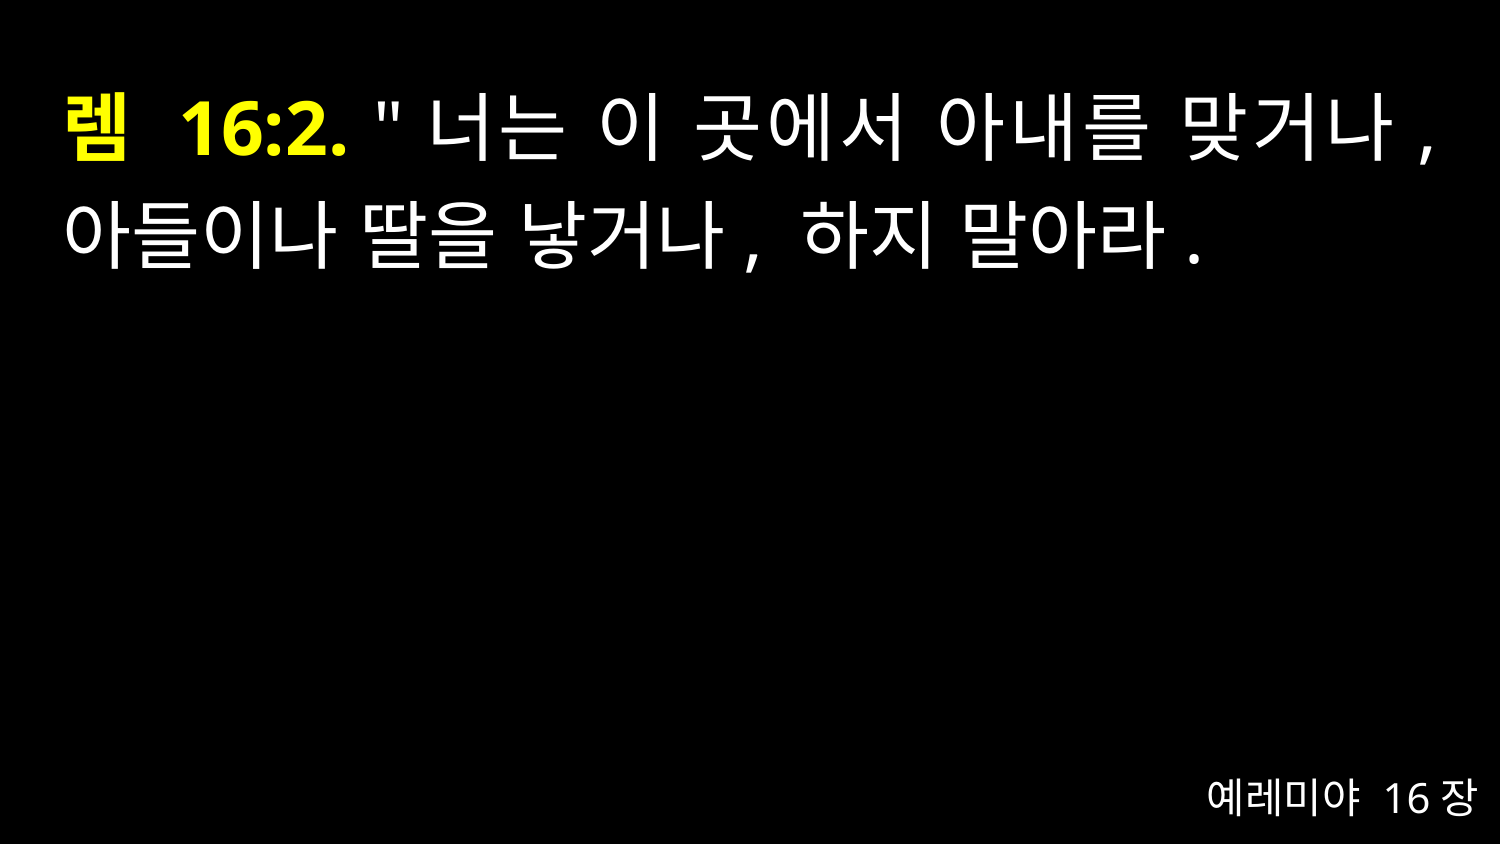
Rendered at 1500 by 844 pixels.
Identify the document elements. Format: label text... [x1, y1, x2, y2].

title 렘 16:2. "너는 이 곳에서 아내를 맞거나, 아들이나 딸을 낳거나, 하지 말아라. [0, 0, 1500, 844]
subtitle 예레미야 16장 [916, 770, 1500, 844]
